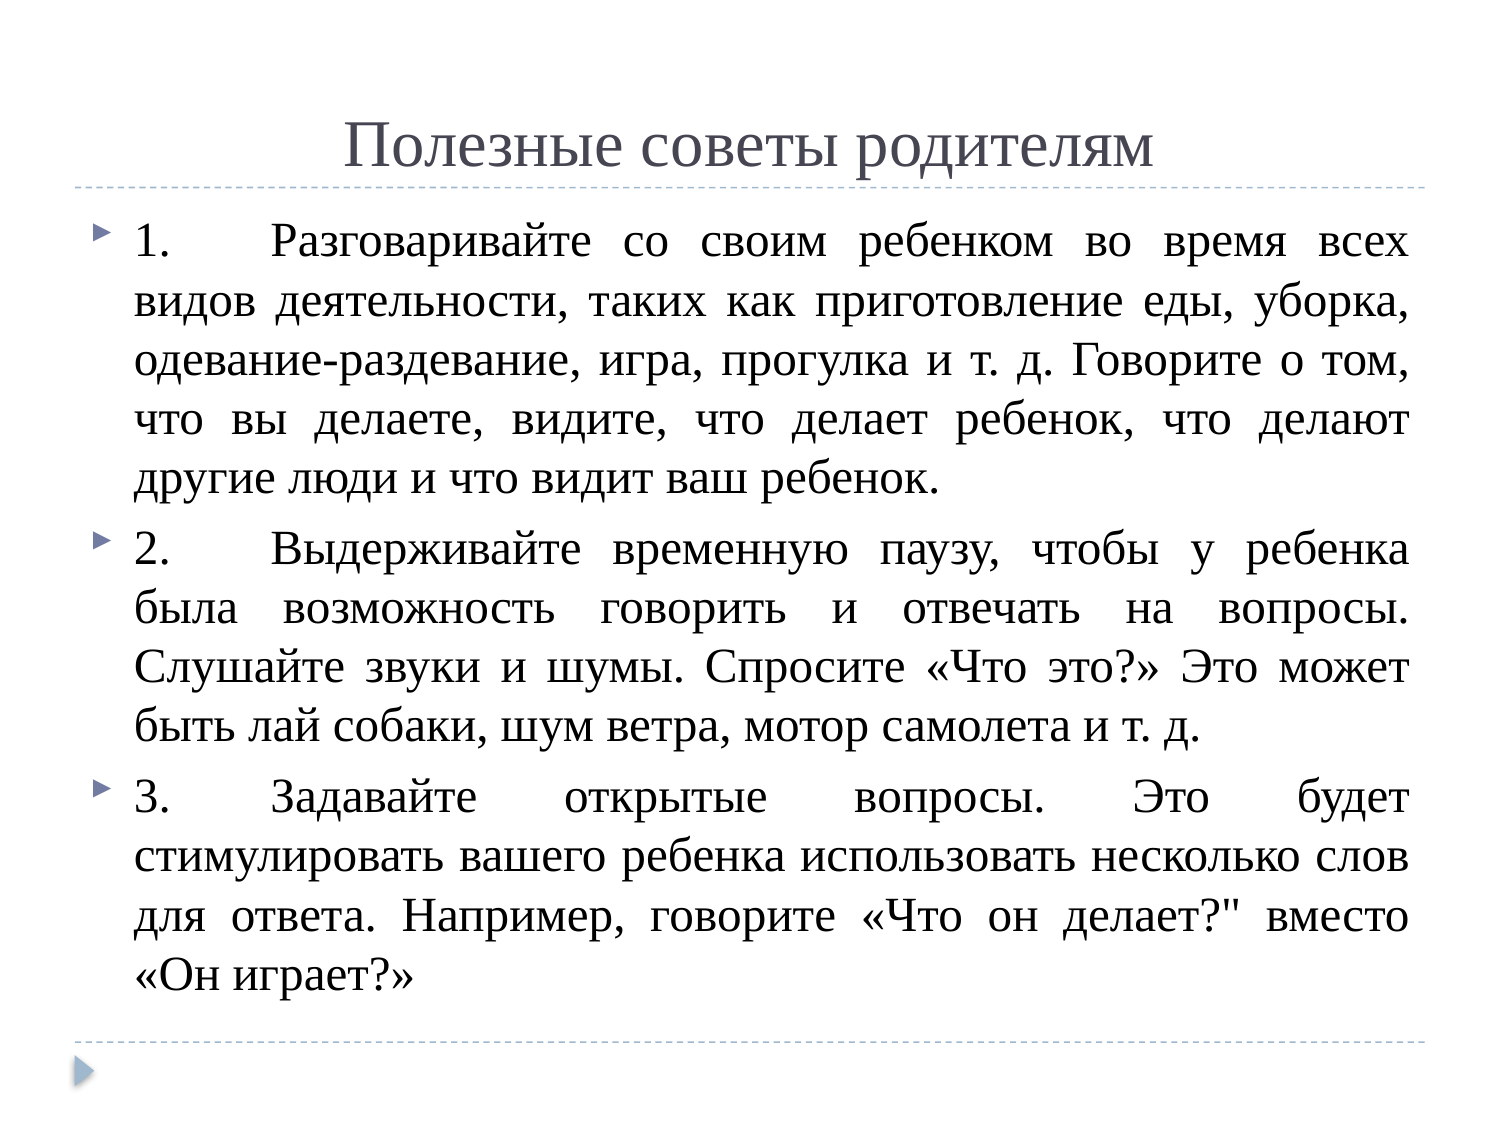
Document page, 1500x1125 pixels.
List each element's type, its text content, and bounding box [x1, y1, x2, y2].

title Полезные советы родителям [75, 24, 1425, 188]
list 1. Разговаривайте со своим ребенком во время всех видов деятельности, таких как приготовление еды, уборка, одевание-раздевание, игра, прогулка и т. д. Говорите о том, что вы делаете, видите, что делает ребенок, что делают другие люди и что видит ваш ребенок. 2. Выдерживайте временную паузу, чтобы у ребенка была возможность говорить и отвечать на вопросы. Слушайте звуки и шумы. Спросите «Что это?» Это может быть лай собаки, шум ветра, мотор самолета и т. д. 3. Задавайте открытые вопросы. Это будет стимулировать вашего ребенка использовать несколько слов для ответа. Например, говорите «Что он делает?" вместо «Он играет?» [75, 200, 1425, 1010]
